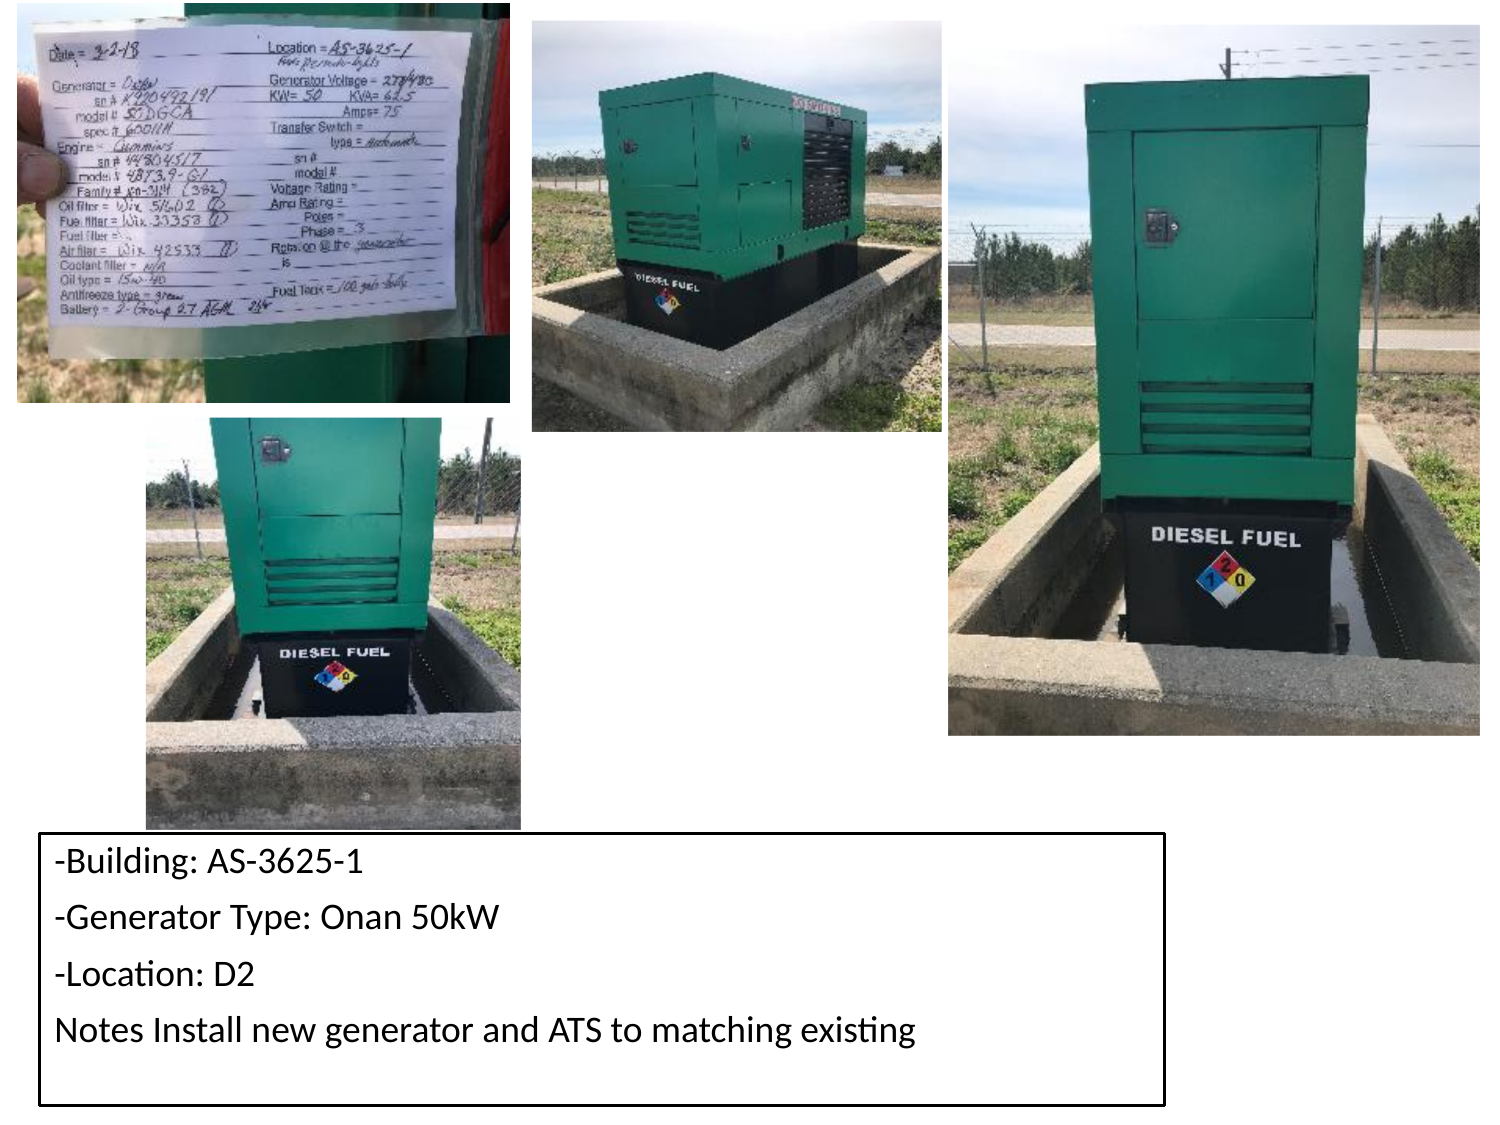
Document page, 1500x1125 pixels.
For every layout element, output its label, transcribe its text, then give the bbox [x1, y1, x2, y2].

picture [127, 418, 539, 829]
text_box -Building: AS-3625-1 -Generator Type: Onan 50kW -Location: D2 Notes Install new generator and ATS to matching existing [39, 833, 1165, 1106]
picture [17, 3, 510, 403]
picture [530, 21, 1500, 735]
